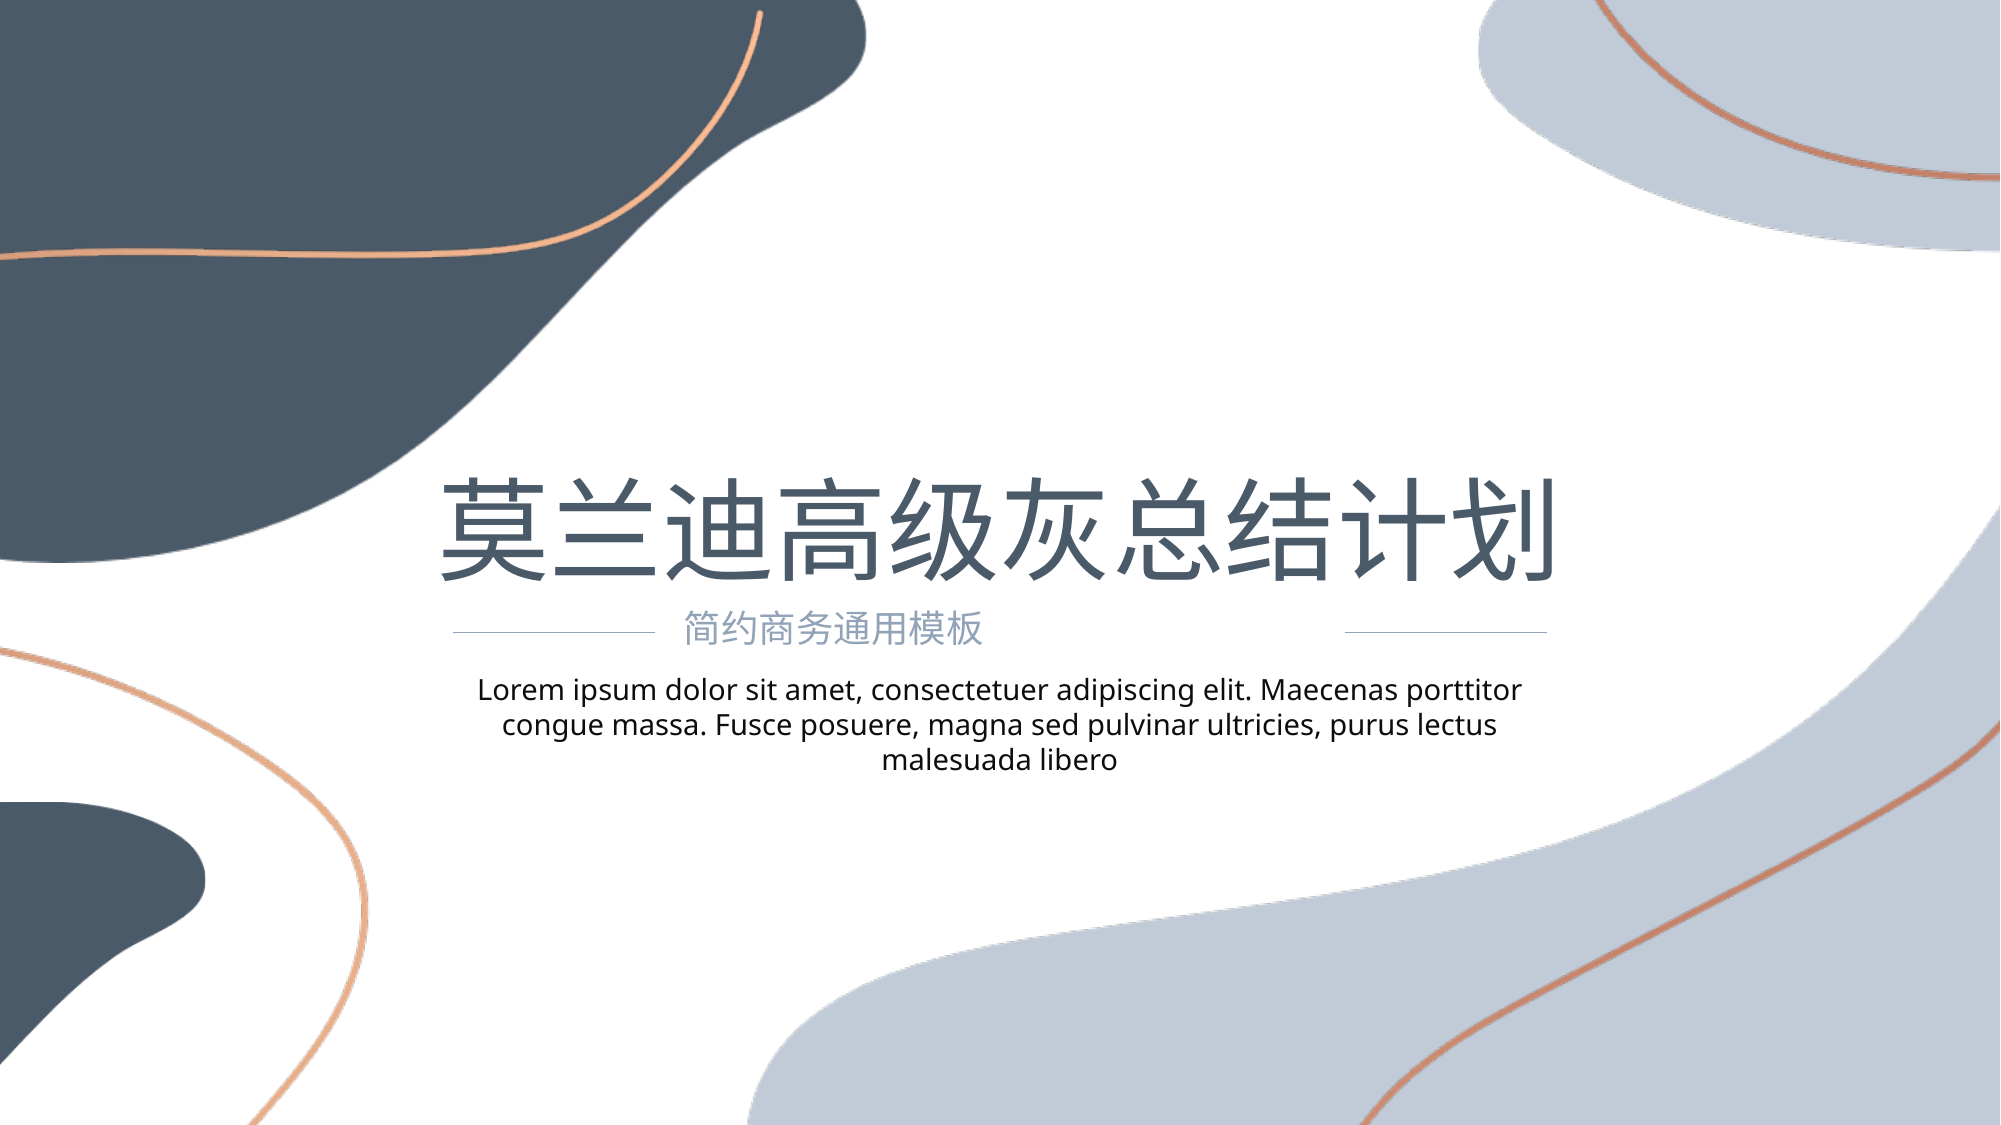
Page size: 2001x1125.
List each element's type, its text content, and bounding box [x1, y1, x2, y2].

picture [0, 0, 2000, 1125]
text_box 简约商务通用模板 [669, 597, 1331, 658]
text_box 莫兰迪高级灰总结计划 [422, 452, 1578, 602]
text_box Lorem ipsum dolor sit amet, consectetuer adipiscing elit. Maecenas porttitor congue massa. Fusce posuere, magna sed pulvinar ultricies, purus lectus malesuada libero [416, 664, 1584, 784]
